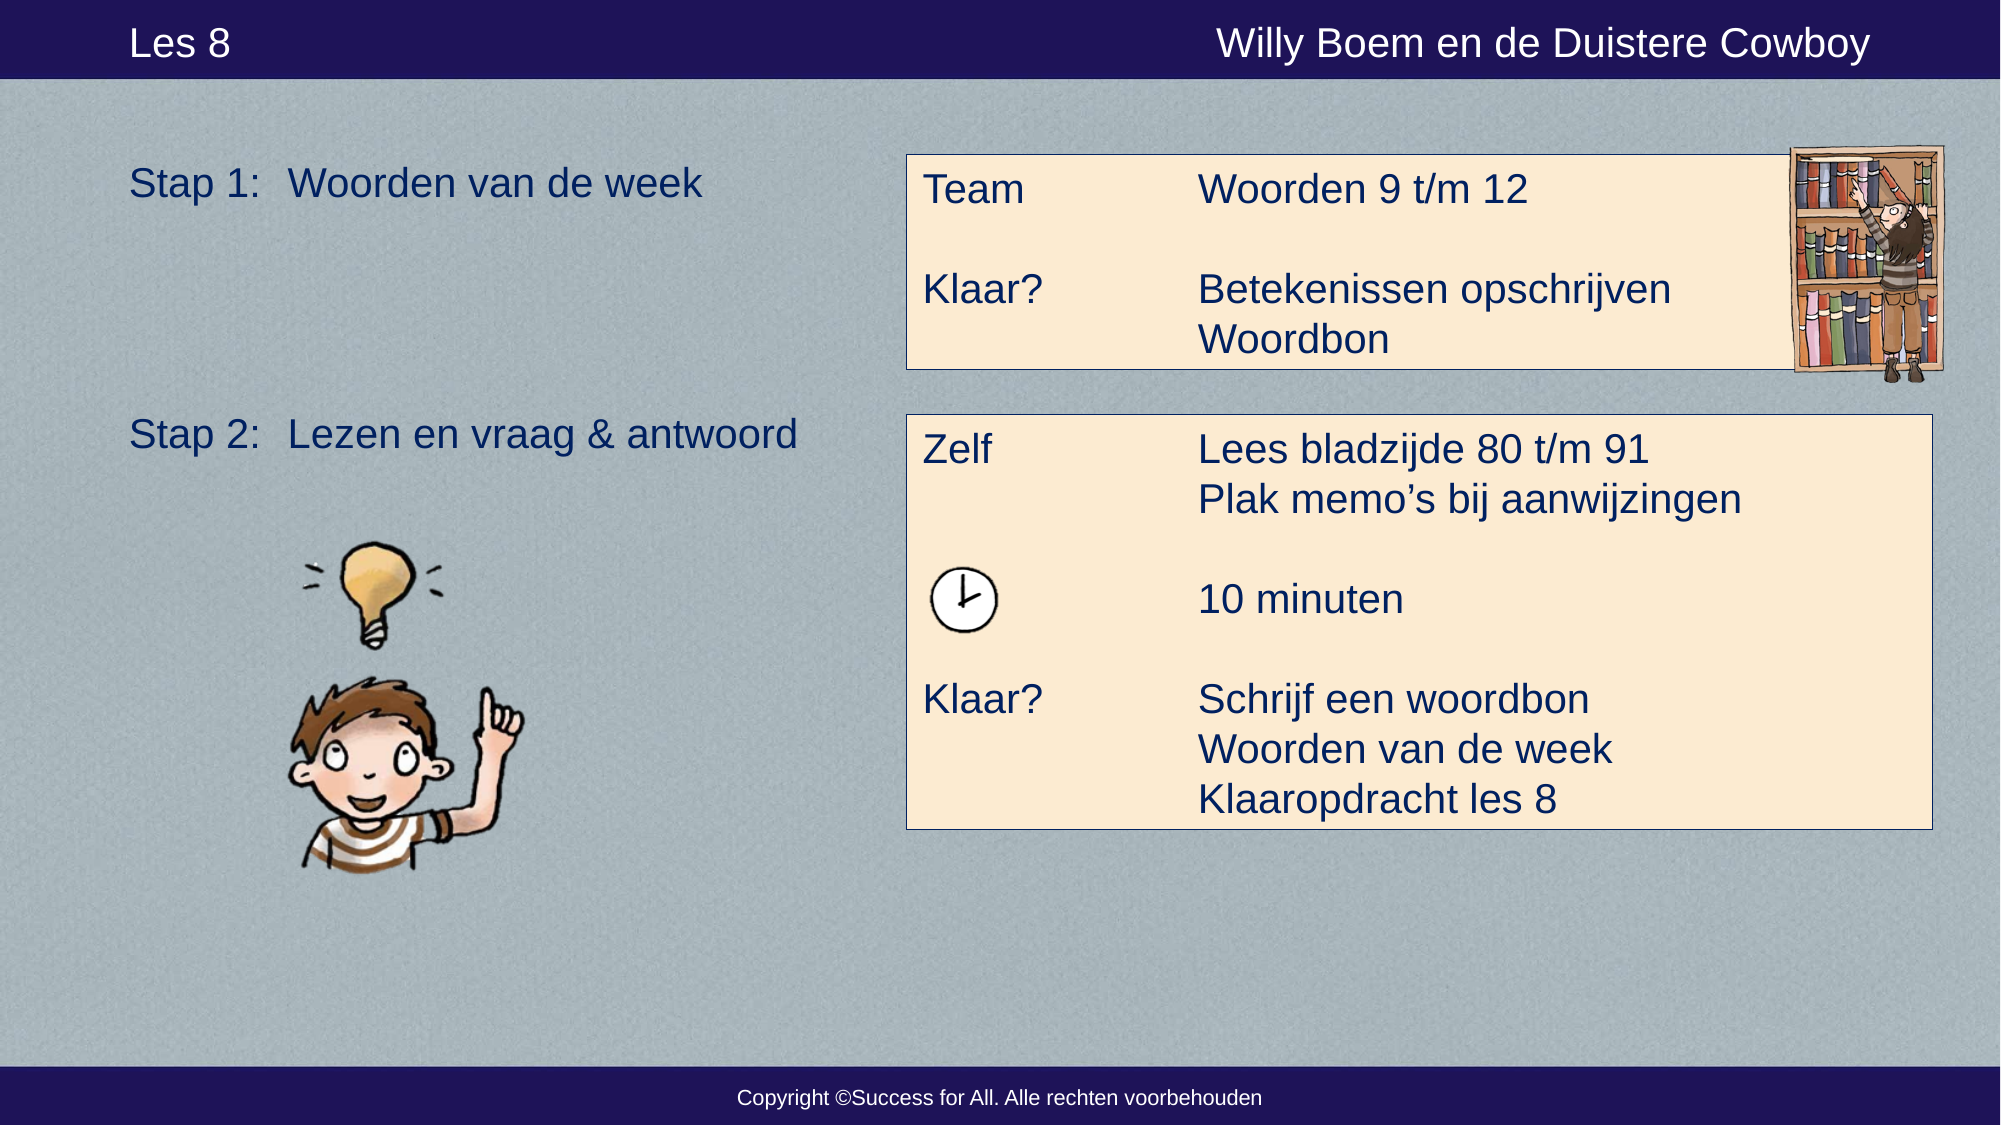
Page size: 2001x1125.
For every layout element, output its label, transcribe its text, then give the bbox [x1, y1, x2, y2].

text_box Copyright ©Success for All. Alle rechten voorbehouden [0, 1076, 2000, 1125]
picture [0, 0, 2001, 1125]
text_box Team Woorden 9 t/m 12 Klaar? Betekenissen opschrijven Woordbon [906, 154, 1773, 370]
text_box Zelf Lees bladzijde 80 t/m 91 Plak memo’s bij aanwijzingen 10 minuten Klaar? Schrijf een woordbon Woorden van de week Klaaropdracht les 8 [906, 414, 1933, 830]
text_box Stap 1: Woorden van de week Stap 2: Lezen en vraag & antwoord [114, 148, 907, 464]
text_box Les 8 [114, 8, 354, 73]
text_box Willy Boem en de Duistere Cowboy [999, 8, 1886, 73]
